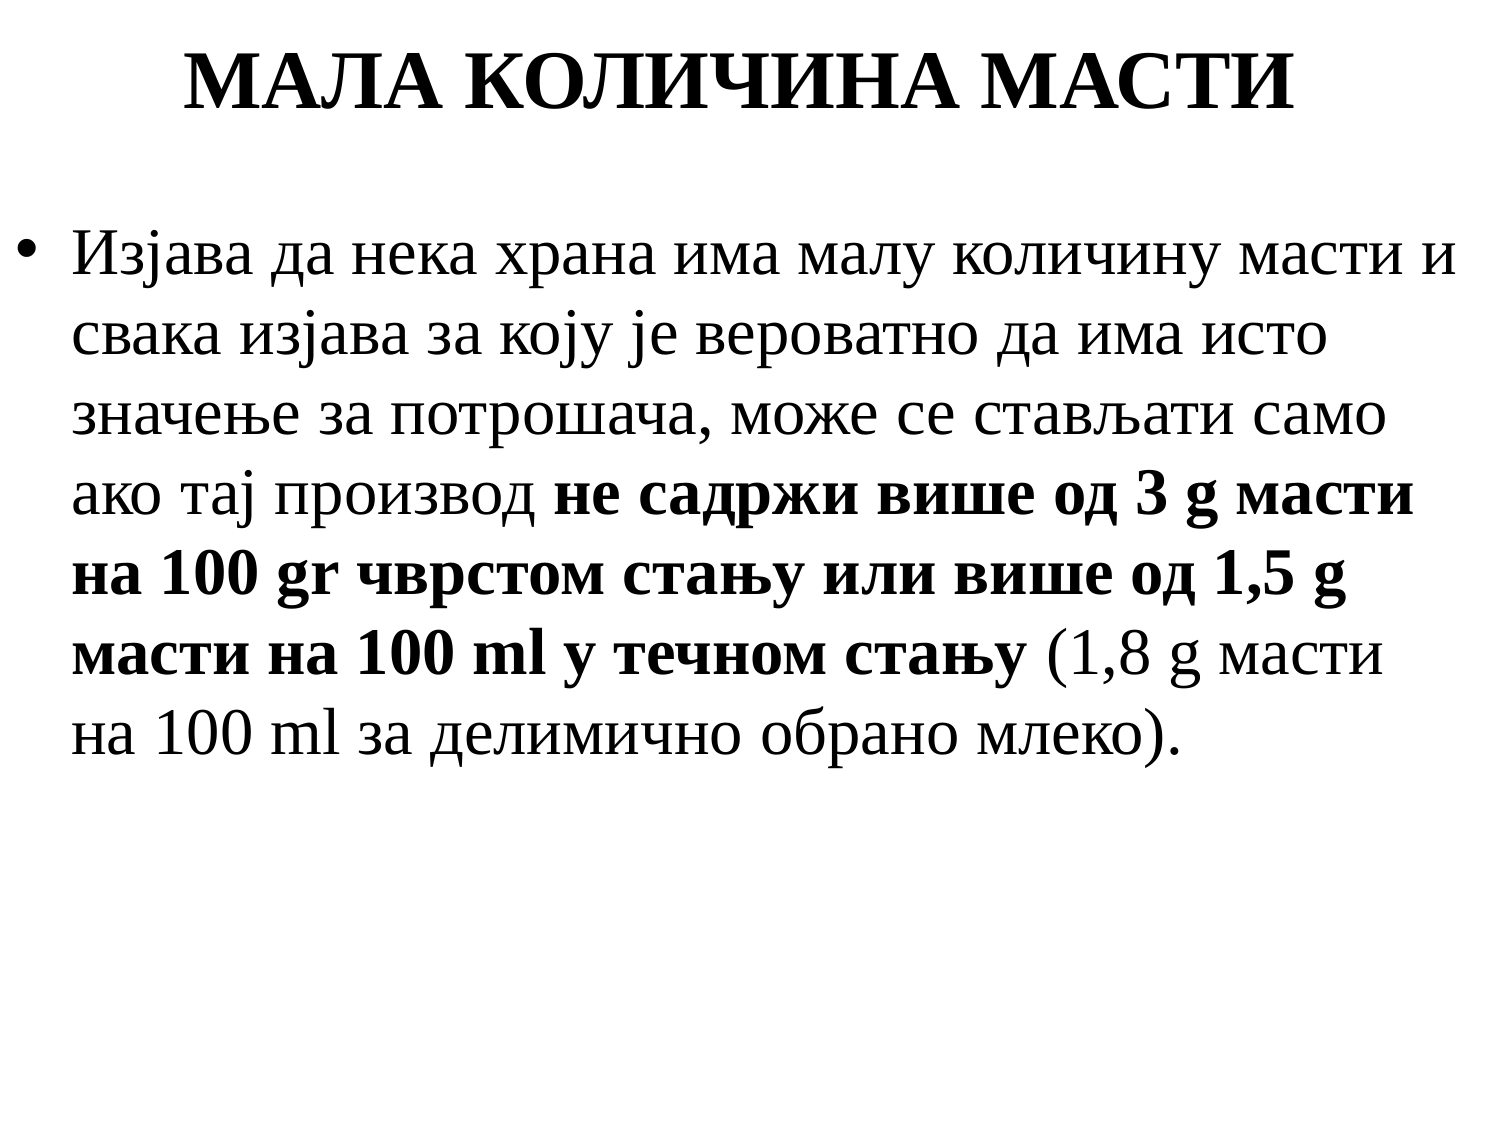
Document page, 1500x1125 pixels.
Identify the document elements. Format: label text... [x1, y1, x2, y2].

list Изјава да нека храна има малу количину масти и свака изјава за коју је вероватно да има исто значење за потрошача, може се стављати само ако тај производ не садржи више од 3 g масти на 100 gr чврстом стању или више од 1,5 g масти на 100 ml у течном стању (1,8 g масти на 100 ml за делимично обрано млеко). [0, 200, 1475, 1125]
title МАЛА КОЛИЧИНА МАСТИ [0, 0, 1500, 150]
